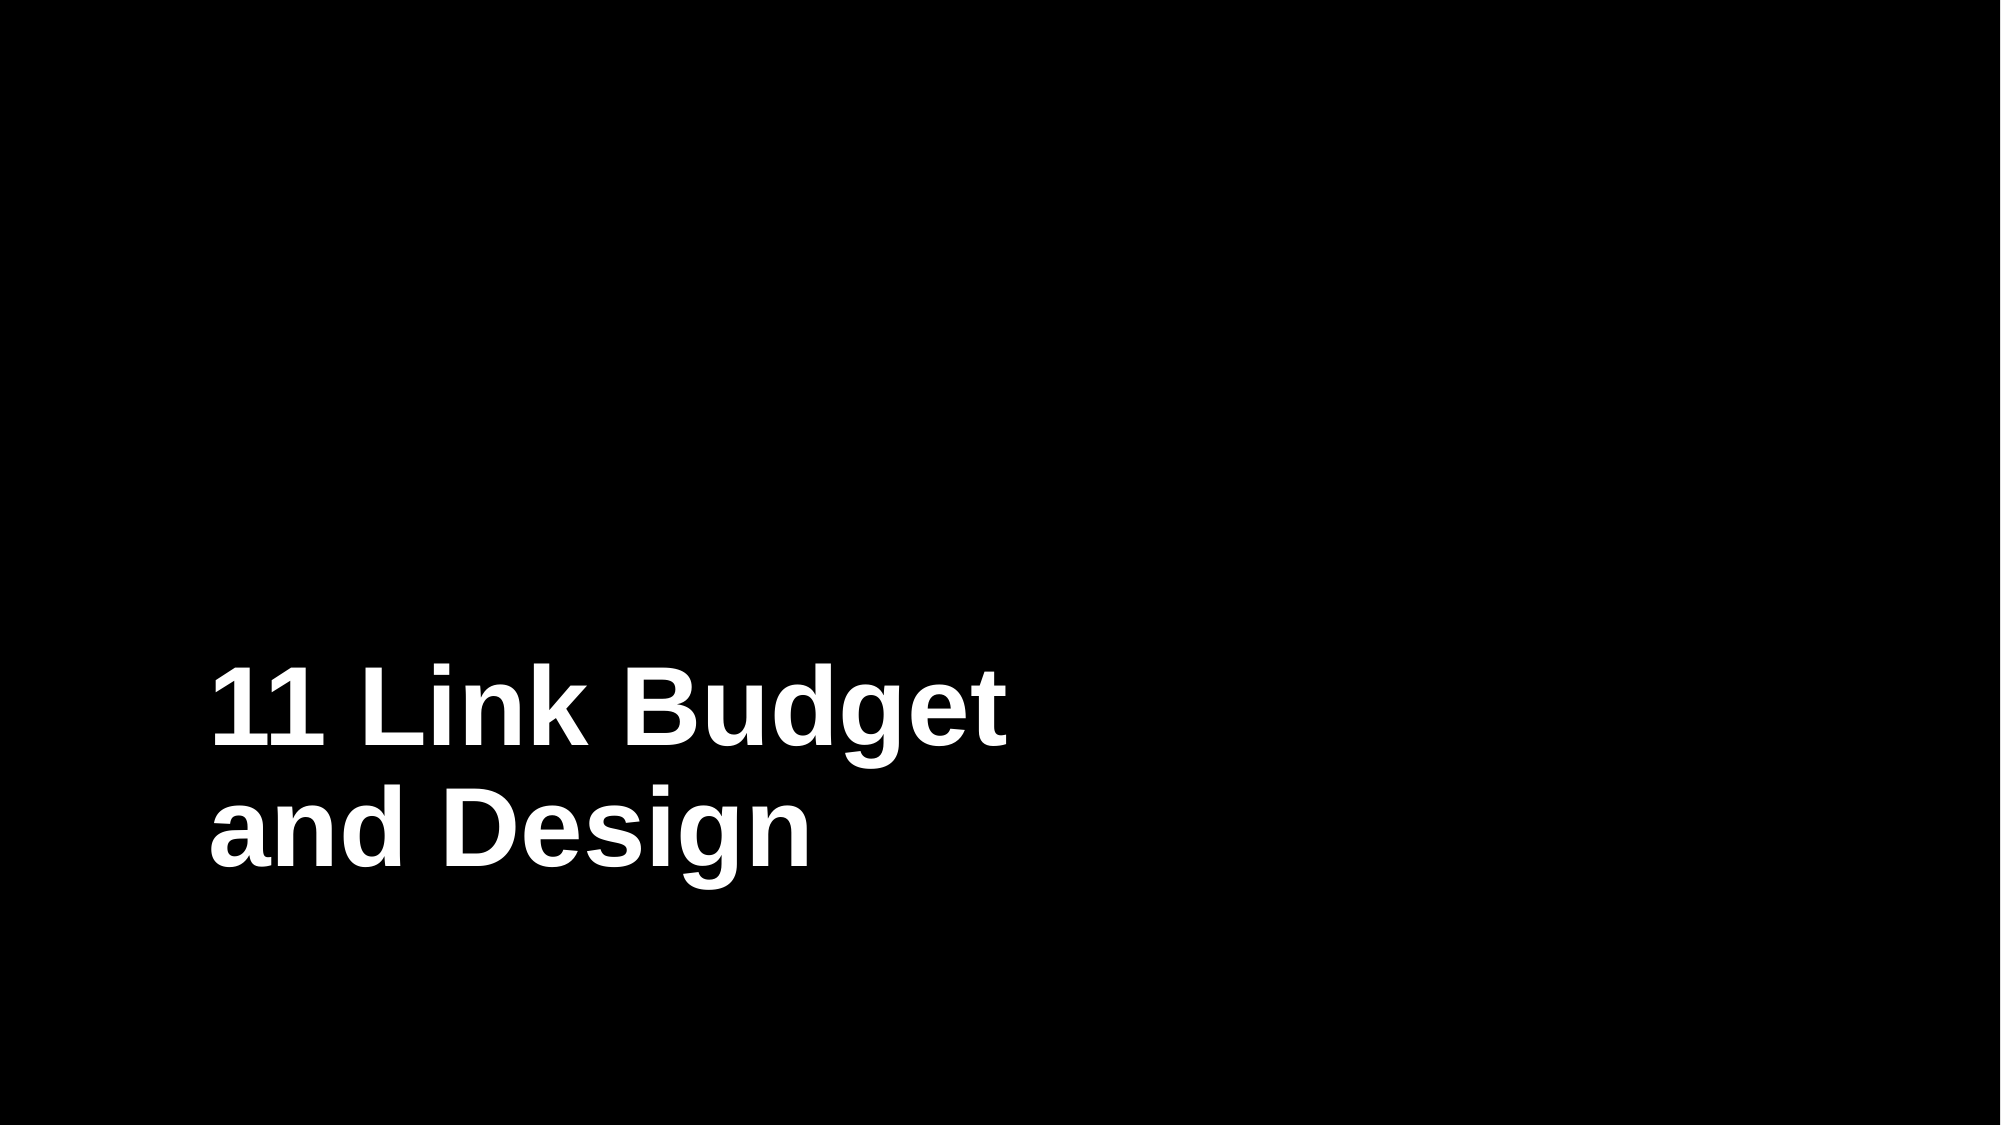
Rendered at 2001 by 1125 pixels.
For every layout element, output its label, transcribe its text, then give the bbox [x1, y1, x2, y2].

title 11 Link Budget and Design [193, 640, 1182, 971]
